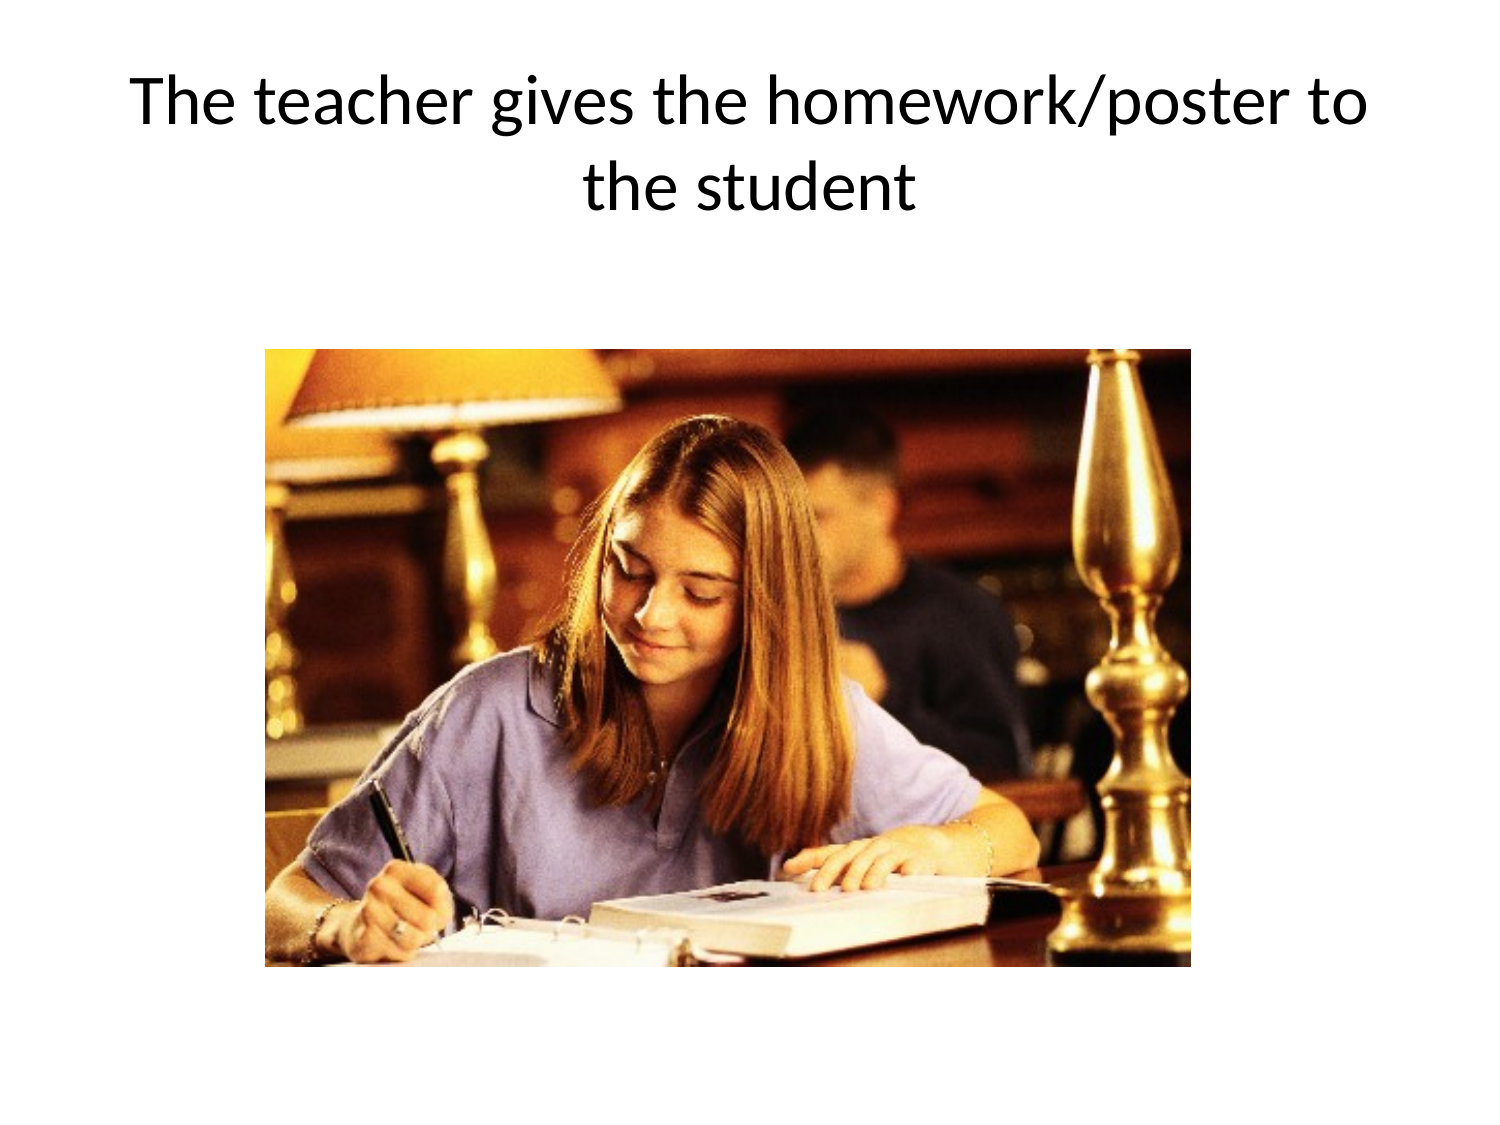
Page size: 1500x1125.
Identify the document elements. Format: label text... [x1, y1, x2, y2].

title The teacher gives the homework/poster to the student [75, 45, 1425, 233]
picture [265, 349, 1191, 968]
